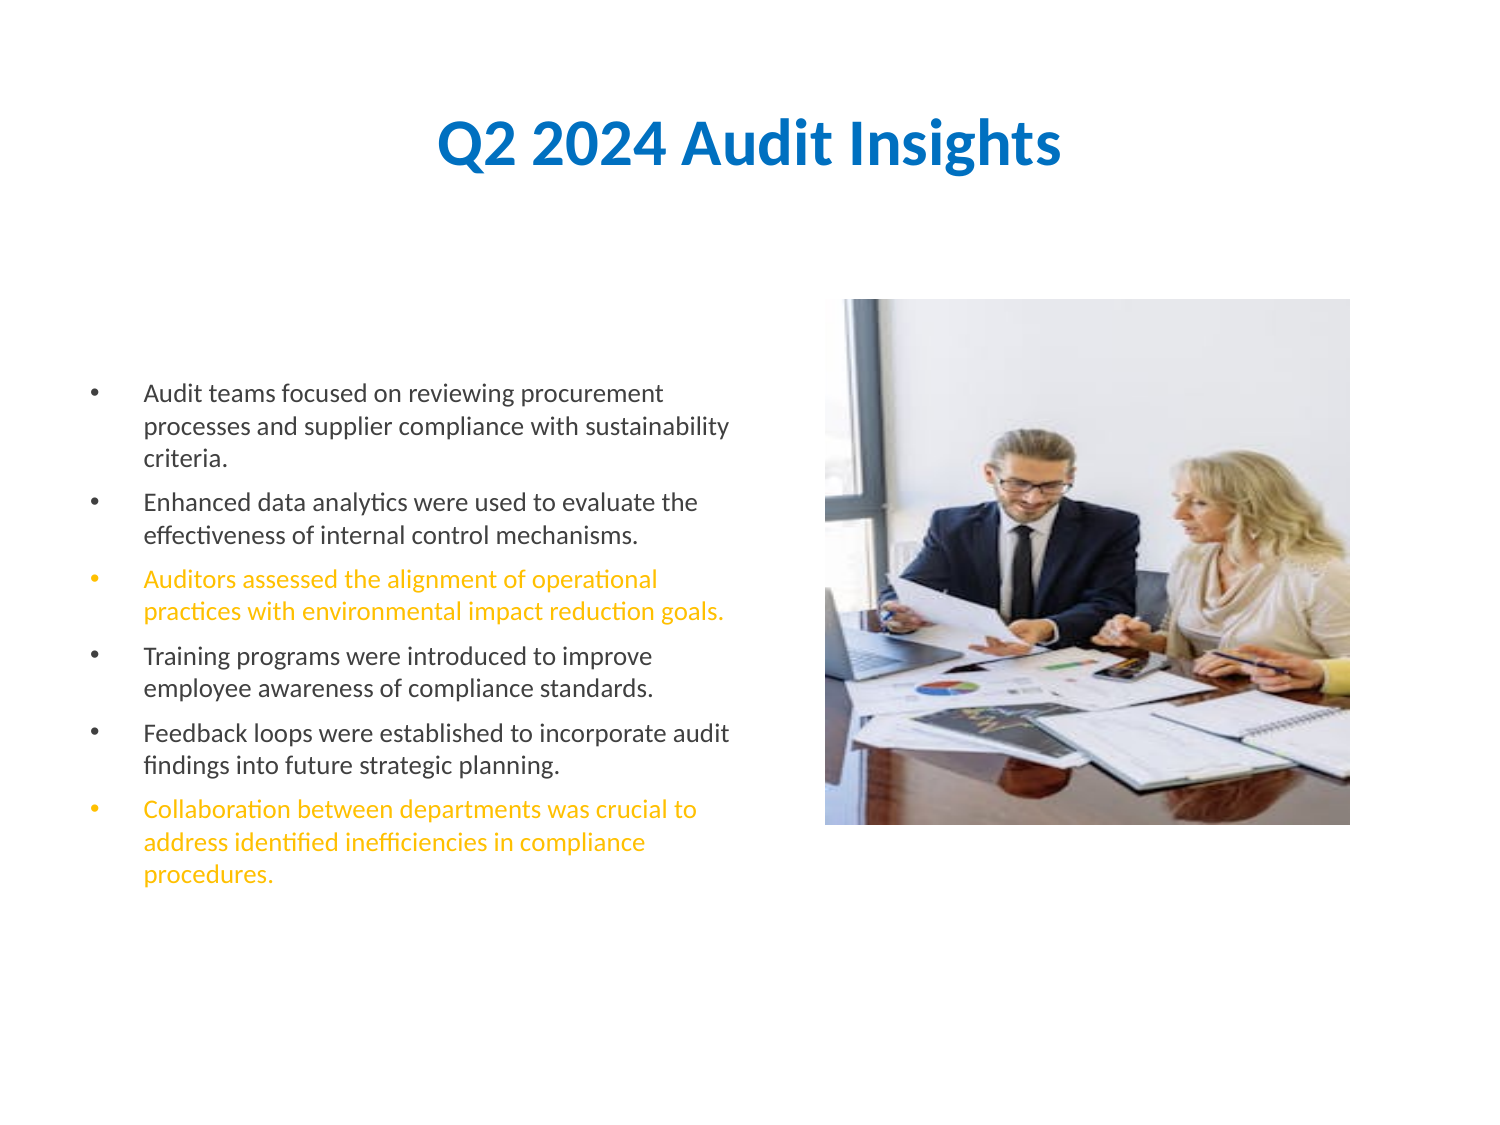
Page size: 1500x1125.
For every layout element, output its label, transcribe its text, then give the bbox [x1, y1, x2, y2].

title Q2 2024 Audit Insights [75, 45, 1425, 233]
list Audit teams focused on reviewing procurement processes and supplier compliance with sustainability criteria. Enhanced data analytics were used to evaluate the effectiveness of internal control mechanisms. Auditors assessed the alignment of operational practices with environmental impact reduction goals. Training programs were introduced to improve employee awareness of compliance standards. Feedback loops were established to incorporate audit findings into future strategic planning. Collaboration between departments was crucial to address identified inefficiencies in compliance procedures. [75, 298, 750, 899]
picture [824, 299, 1351, 826]
